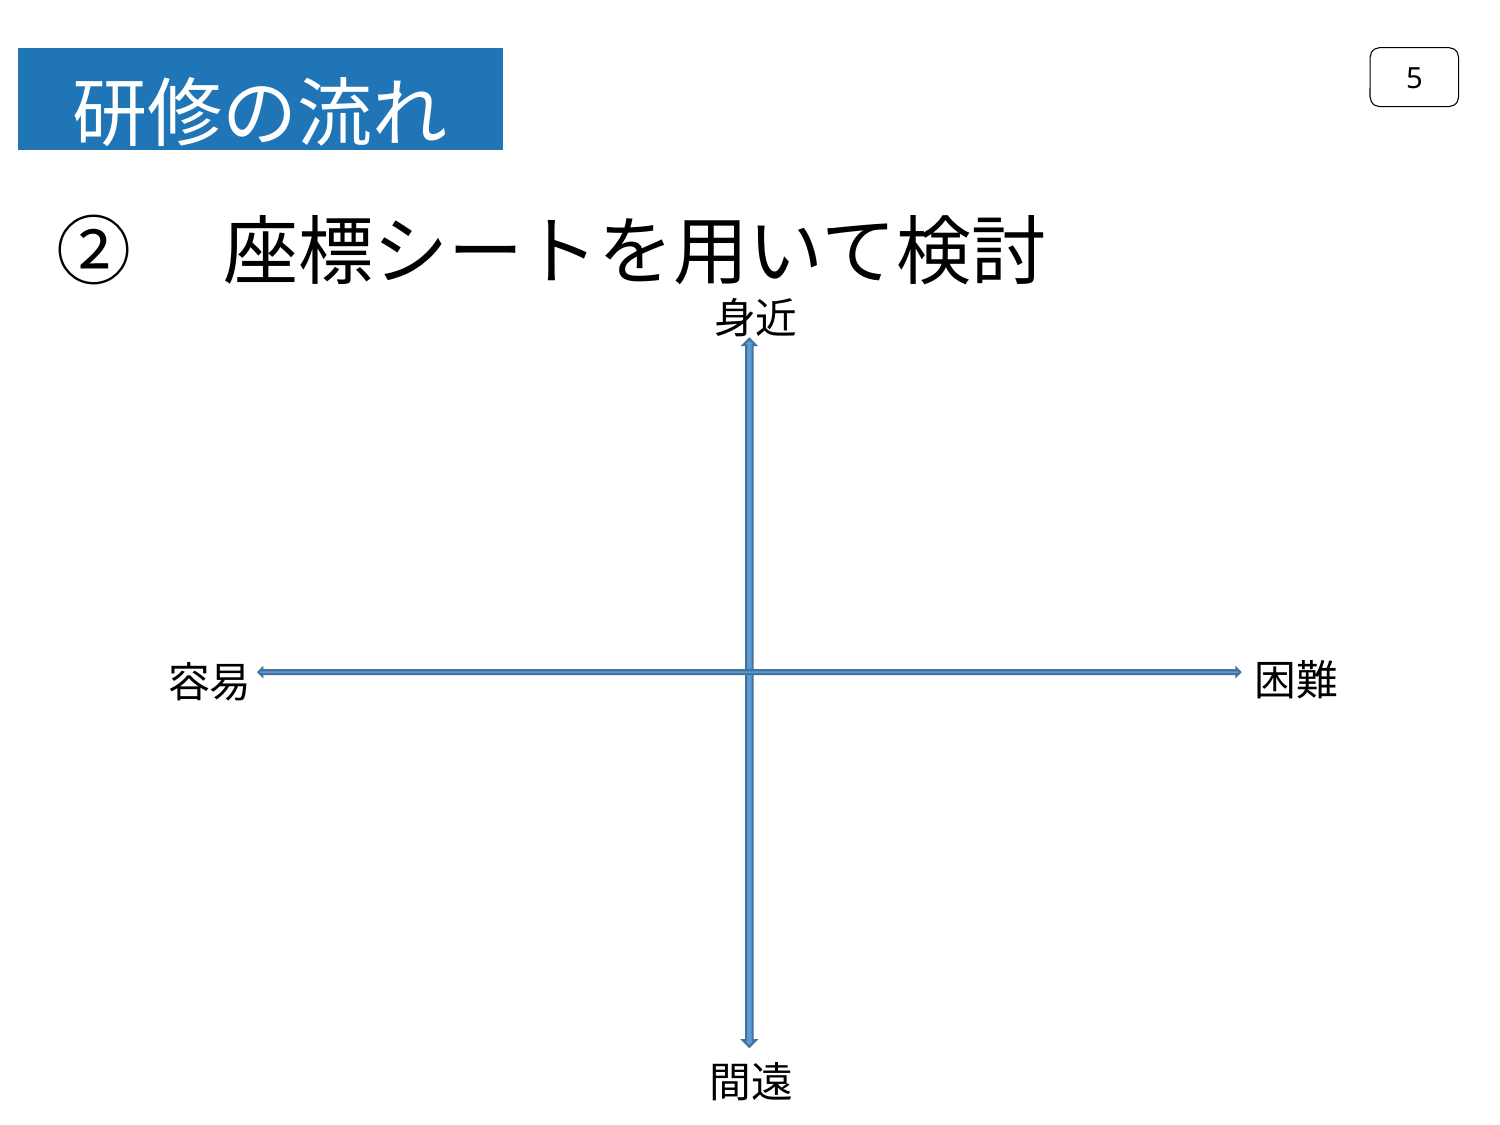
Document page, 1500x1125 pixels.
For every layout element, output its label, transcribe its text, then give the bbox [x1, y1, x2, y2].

text_box [745, 350, 754, 669]
text_box 身近 [690, 284, 821, 350]
text_box [284, 665, 1240, 679]
text_box 間遠 [686, 1048, 817, 1113]
text_box 5 [1368, 46, 1460, 108]
text_box 容易 [153, 648, 284, 714]
text_box 困難 [1240, 646, 1371, 711]
text_box [740, 676, 759, 1048]
text_box 研修の流れ [18, 48, 503, 150]
text_box ② 座標シートを用いて検討 [41, 196, 1293, 302]
